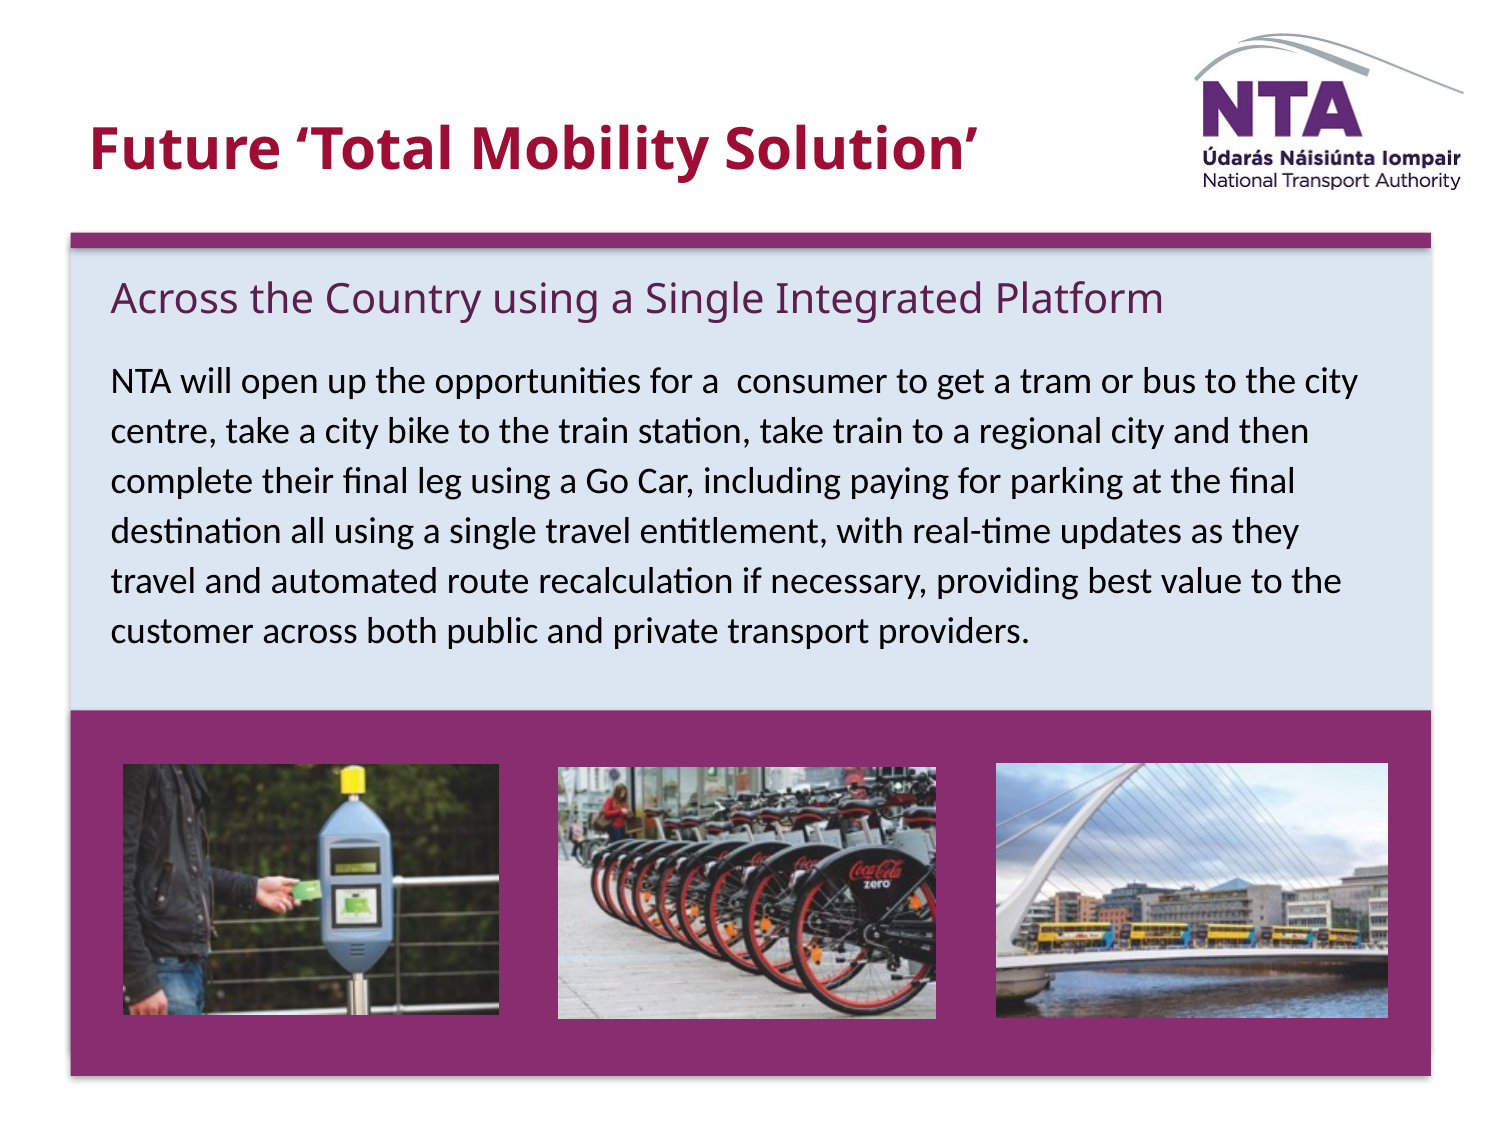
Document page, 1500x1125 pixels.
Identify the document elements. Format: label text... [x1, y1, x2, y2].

picture [123, 764, 499, 1016]
text_box [70, 710, 1432, 1077]
picture [996, 763, 1388, 1019]
text_box [70, 256, 1432, 709]
picture [557, 766, 936, 1019]
text_box [70, 232, 1432, 249]
text_box Future ‘Total Mobility Solution’ [73, 103, 1055, 188]
text_box Across the Country using a Single Integrated Platform NTA will open up the opportunities for a consumer to get a tram or bus to the city centre, take a city bike to the train station, take train to a regional city and then complete their final leg using a Go Car, including paying for parking at the final destination all using a single travel entitlement, with real-time updates as they travel and automated route recalculation if necessary, providing best value to the customer across both public and private transport providers. [95, 264, 1388, 659]
picture [1194, 32, 1464, 190]
